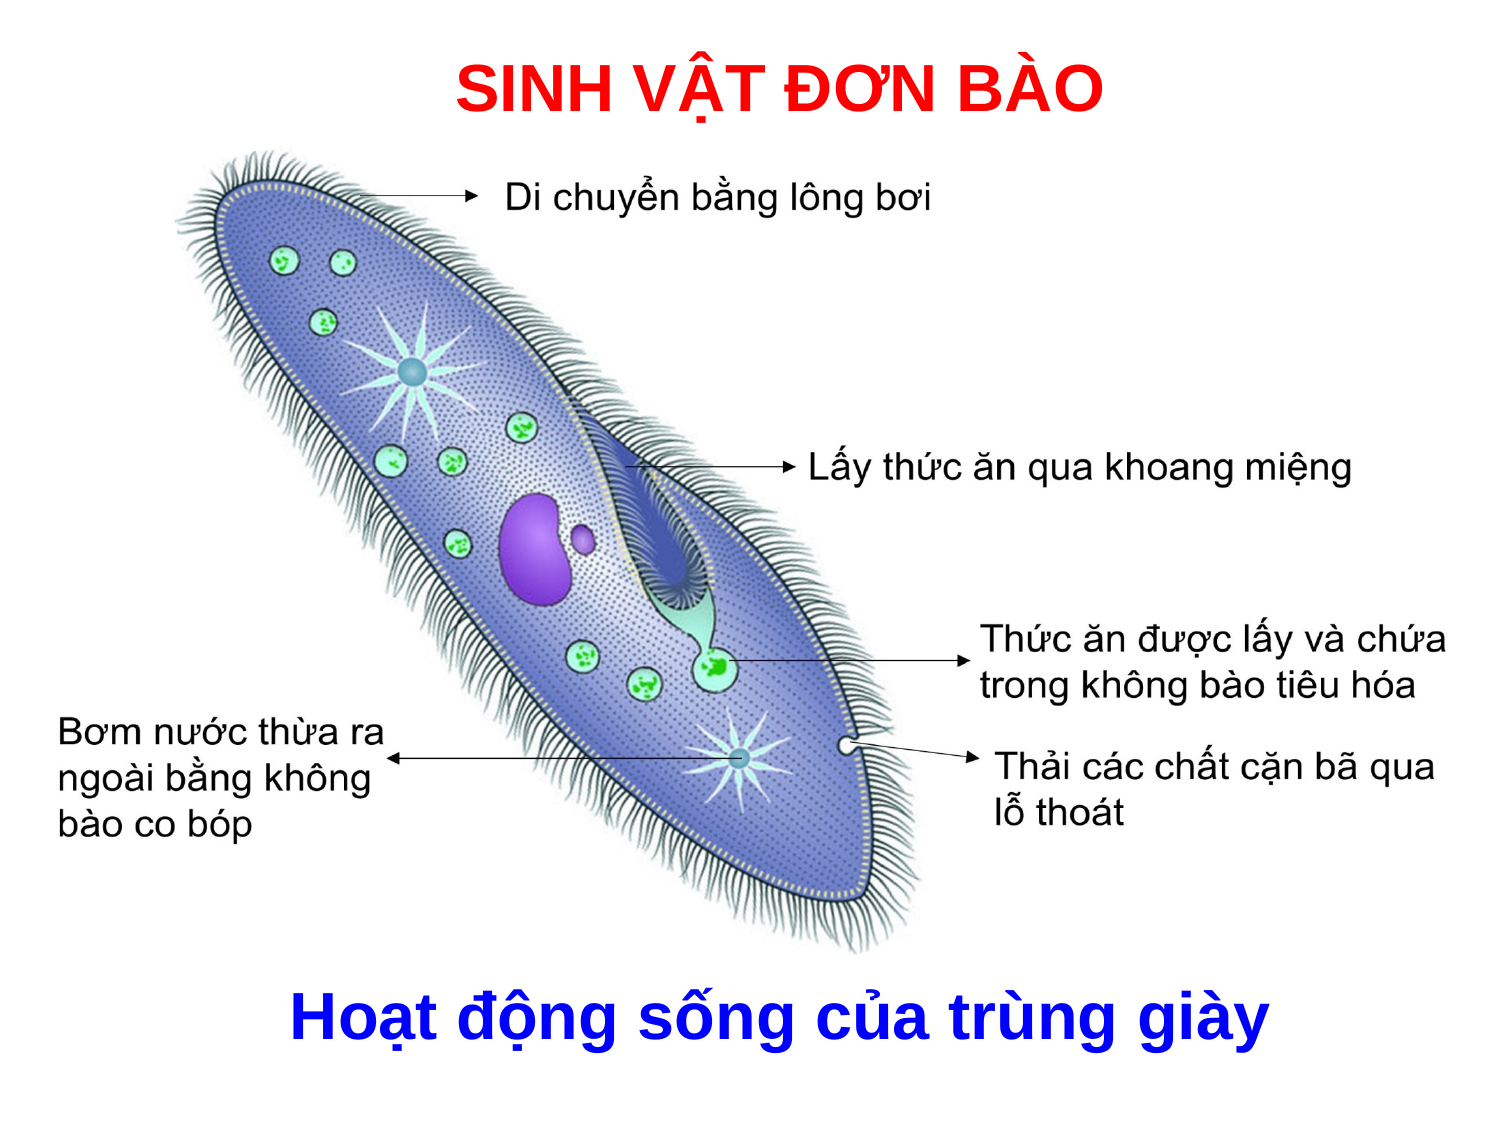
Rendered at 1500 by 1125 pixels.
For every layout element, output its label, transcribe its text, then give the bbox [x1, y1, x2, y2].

text_box Hoạt động sống của trùng giày [199, 970, 1362, 1060]
picture [49, 133, 1451, 962]
text_box SINH VẬT ĐƠN BÀO [440, 37, 1121, 131]
